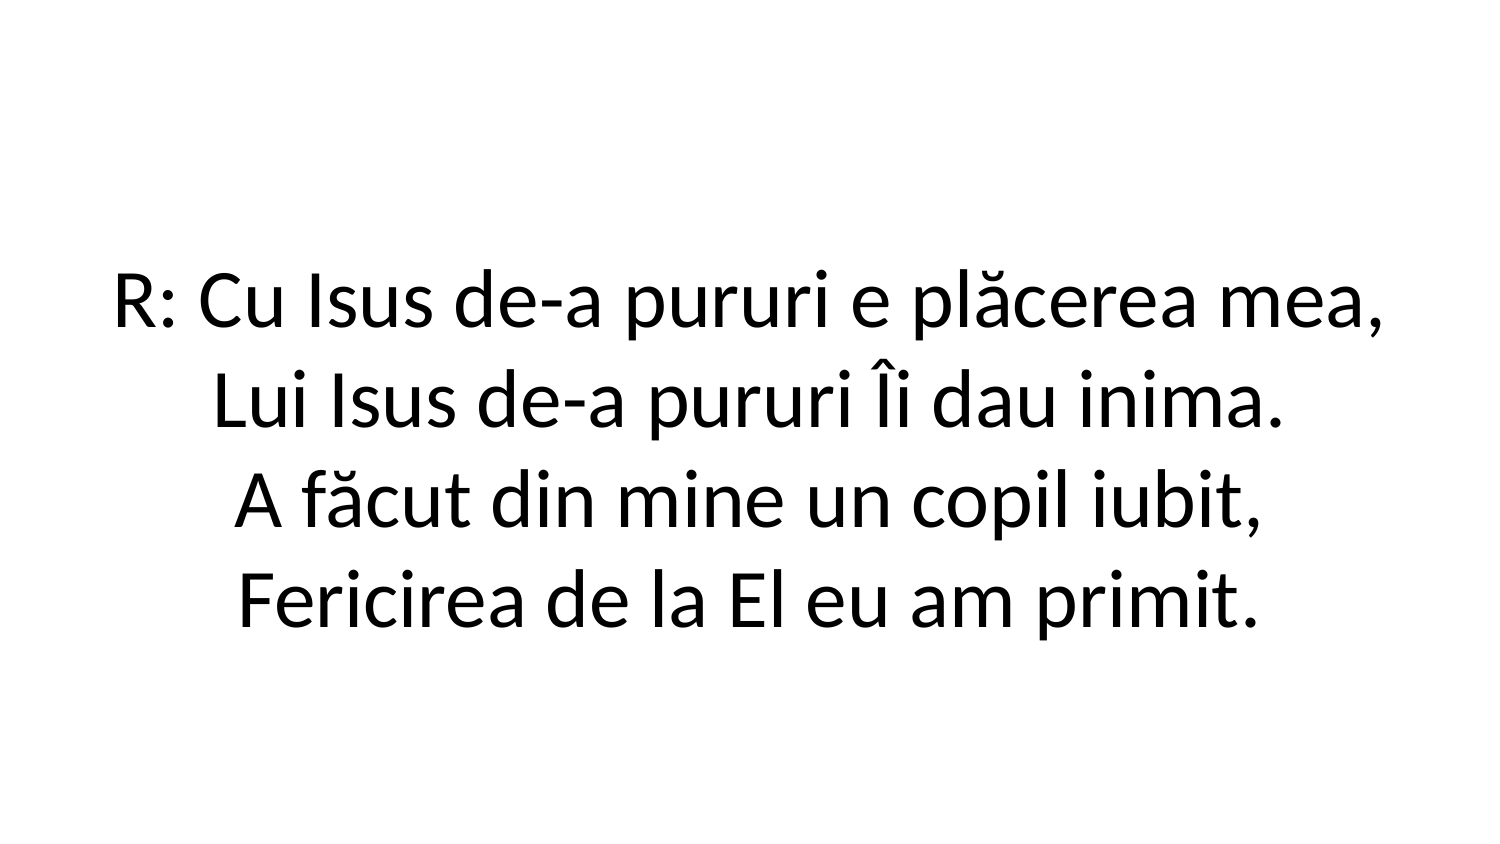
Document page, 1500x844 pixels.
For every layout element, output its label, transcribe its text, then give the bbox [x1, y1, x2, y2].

text_box R: Cu Isus de-a pururi e plăcerea mea, Lui Isus de-a pururi Îi dau inima. A făcut din mine un copil iubit, Fericirea de la El eu am primit. [97, 192, 1403, 652]
